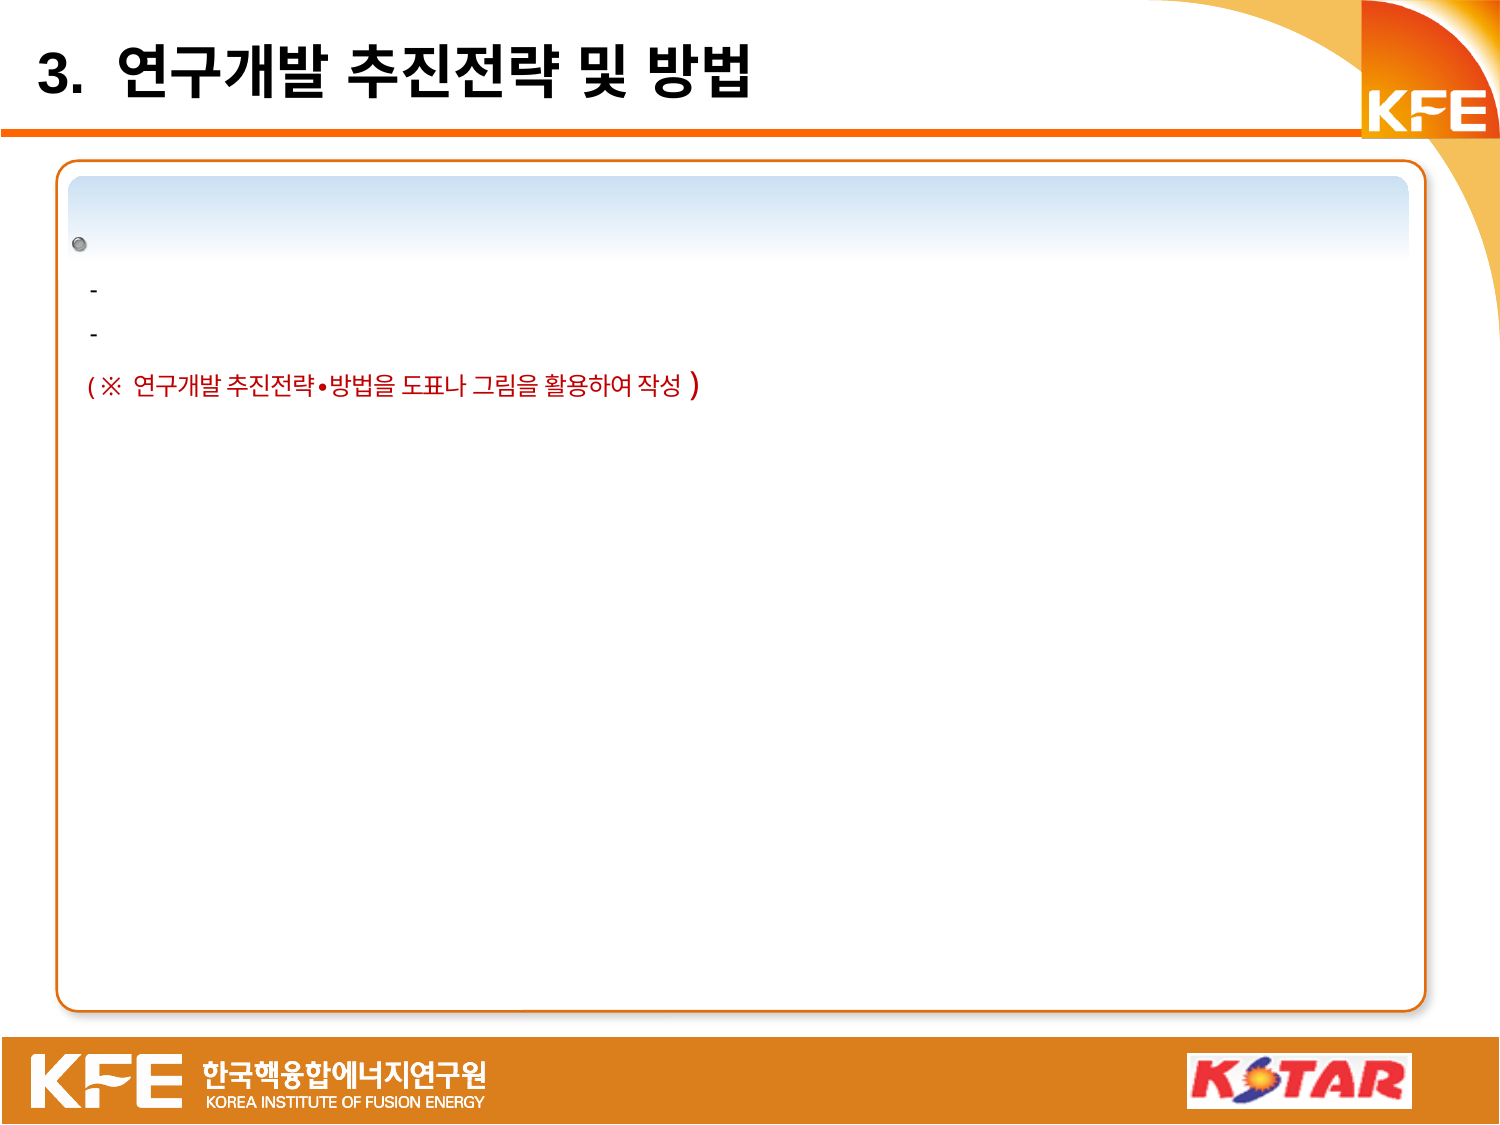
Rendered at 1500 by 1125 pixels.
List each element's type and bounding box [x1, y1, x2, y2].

picture [1359, 0, 1500, 140]
picture [1186, 1053, 1412, 1109]
text_box [56, 160, 1426, 1012]
